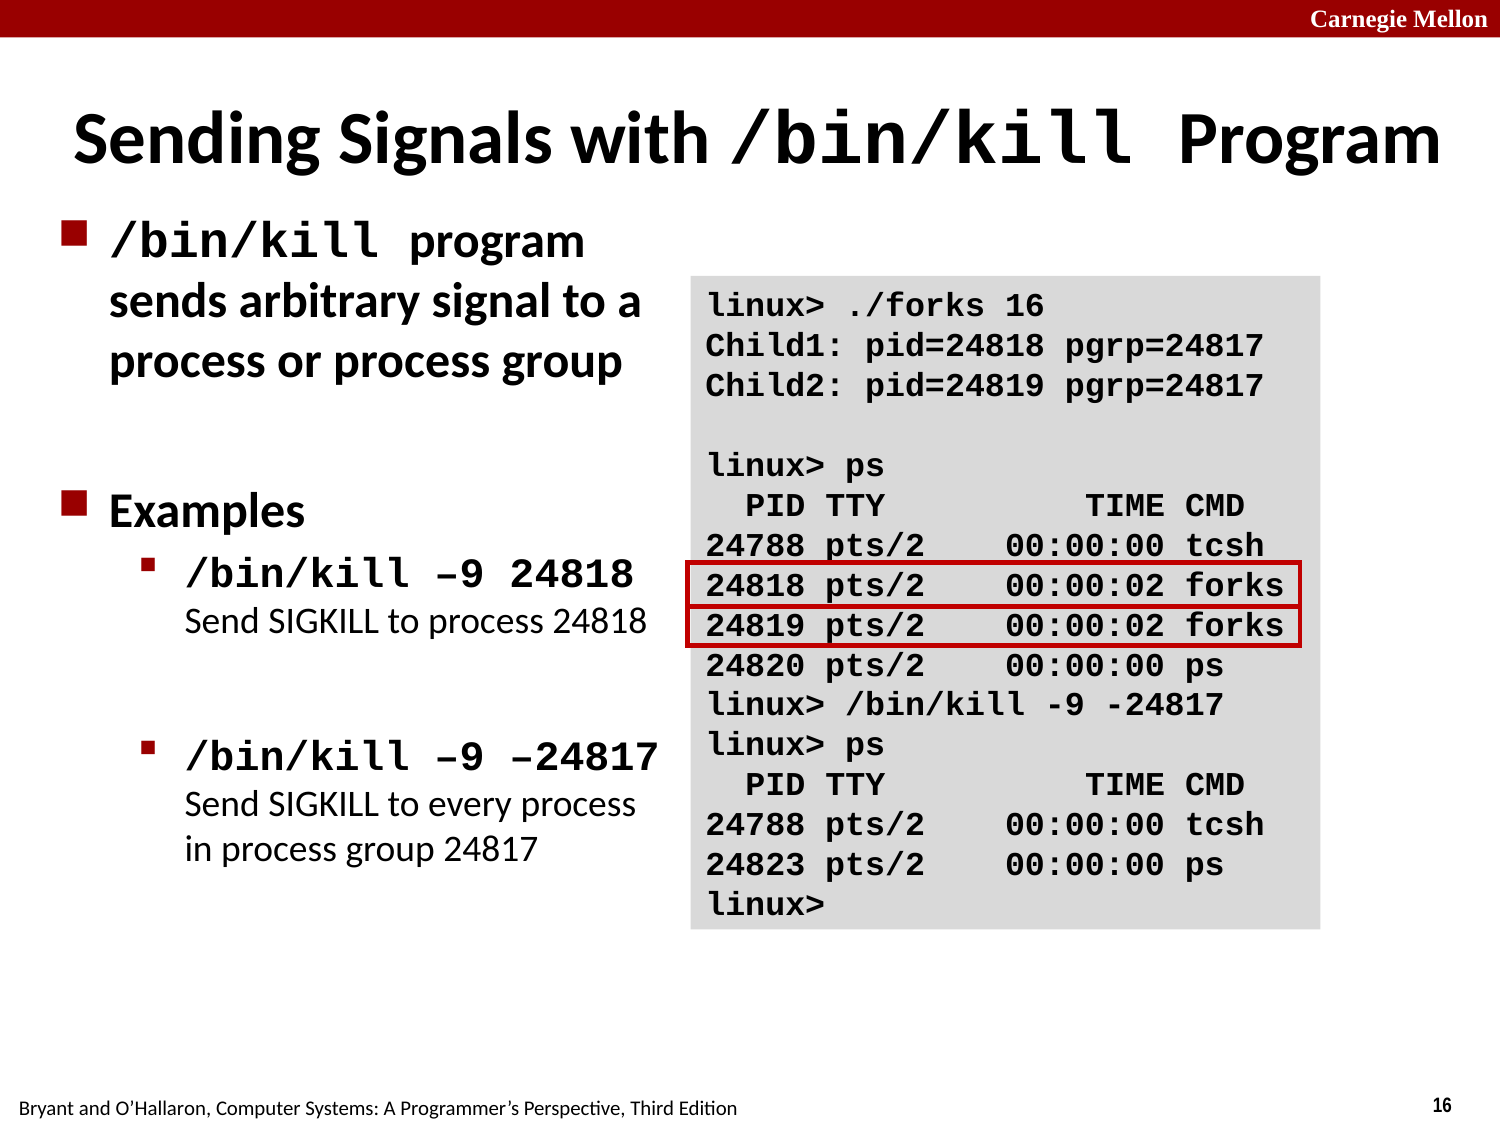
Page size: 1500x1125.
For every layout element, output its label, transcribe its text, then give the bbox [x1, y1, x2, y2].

list /bin/kill program sends arbitrary signal to a process or process group Examples /bin/kill –9 24818 Send SIGKILL to process 24818 /bin/kill –9 –24817 Send SIGKILL to every process in process group 24817 [47, 199, 688, 1058]
text_box [687, 562, 1300, 646]
text_box linux> ./forks 16 Child1: pid=24818 pgrp=24817 Child2: pid=24819 pgrp=24817 linux> ps PID TTY TIME CMD 24788 pts/2 00:00:00 tcsh 24818 pts/2 00:00:02 forks 24819 pts/2 00:00:02 forks 24820 pts/2 00:00:00 ps linux> /bin/kill -9 -24817 linux> ps PID TTY TIME CMD 24788 pts/2 00:00:00 tcsh 24823 pts/2 00:00:00 ps linux> [690, 275, 1321, 930]
title Sending Signals with /bin/kill Program [58, 71, 1500, 197]
